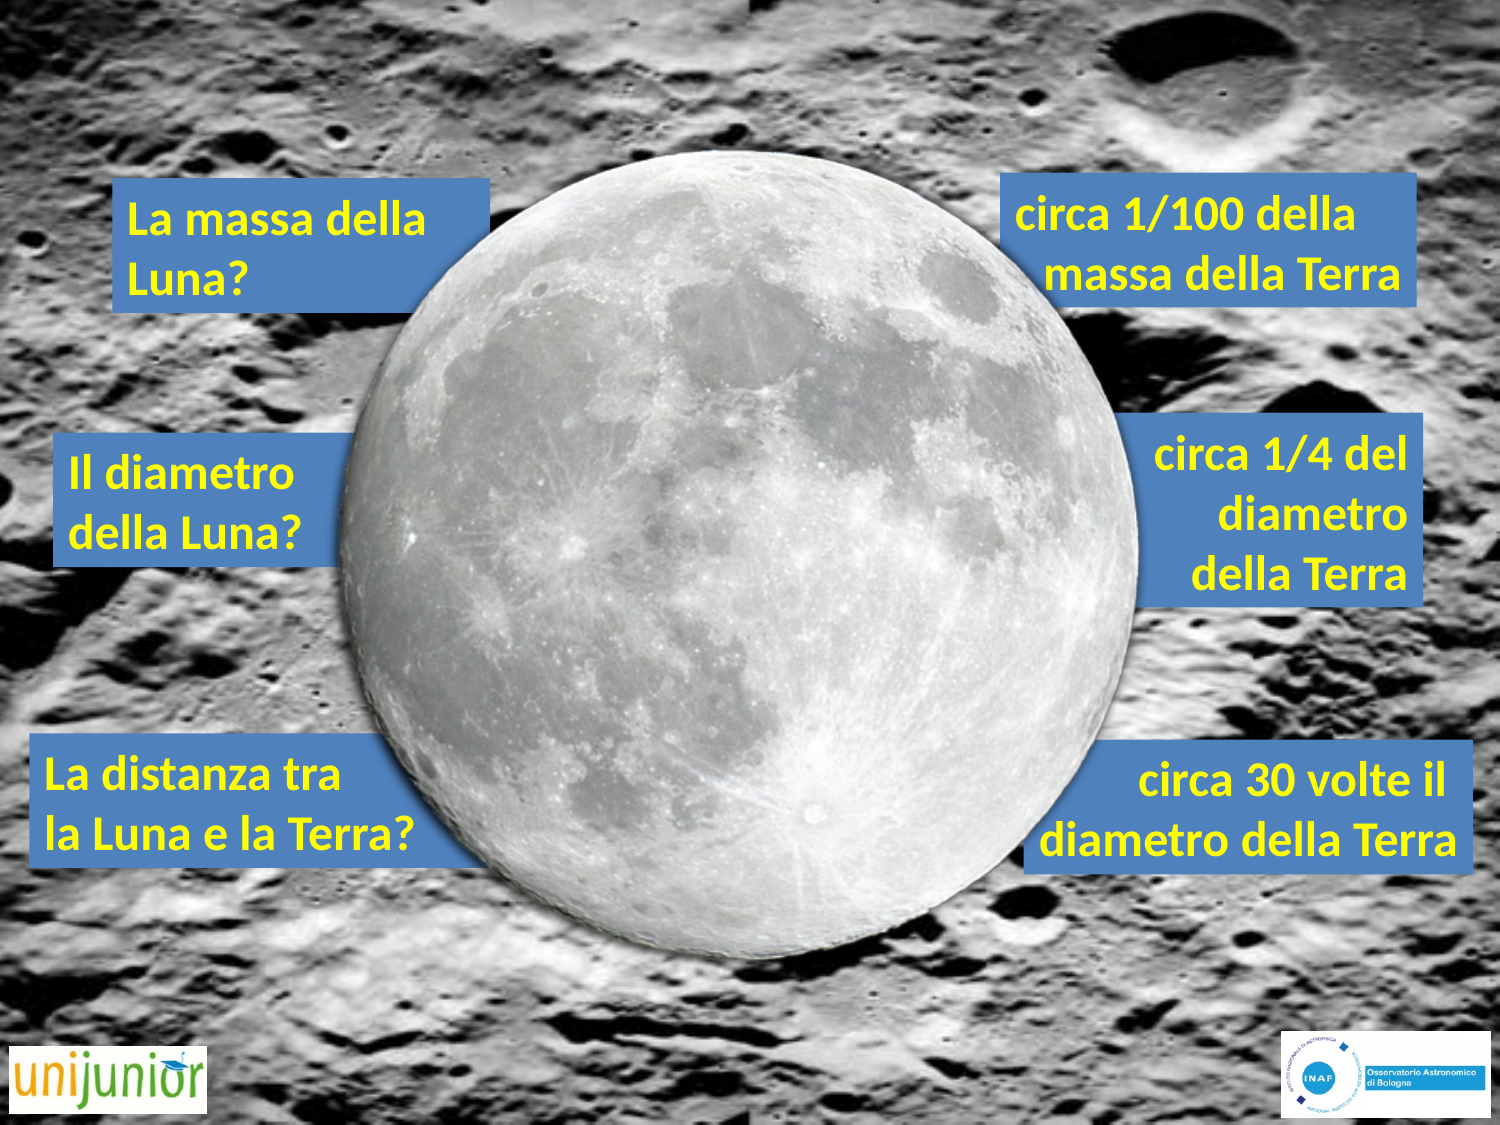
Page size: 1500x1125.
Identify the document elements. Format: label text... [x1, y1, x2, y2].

text_box La distanza tra la Luna e la Terra? [29, 733, 319, 868]
text_box La massa della Luna? [112, 178, 319, 313]
text_box circa 1/100 della massa della Terra [1162, 172, 1417, 308]
text_box circa 1/4 del diametro della Terra [1162, 412, 1424, 608]
text_box Il diametro della Luna? [53, 432, 319, 568]
picture [0, 0, 1500, 1125]
text_box circa 30 volte il diametro della Terra [1162, 739, 1473, 875]
